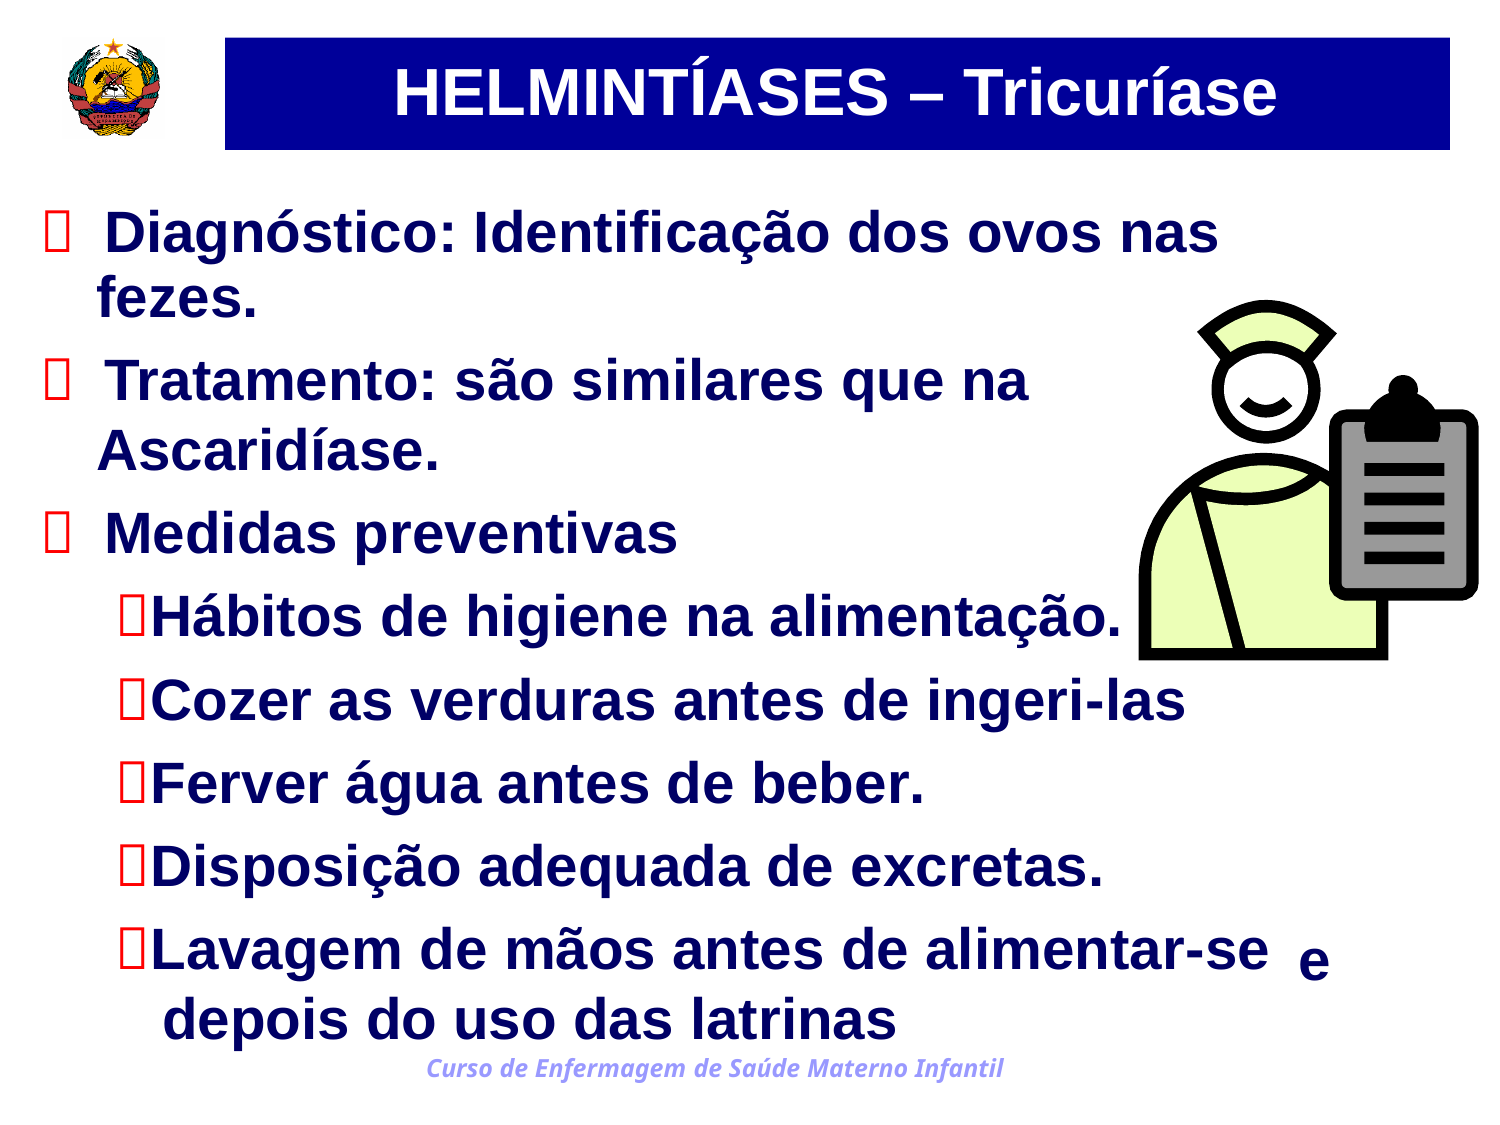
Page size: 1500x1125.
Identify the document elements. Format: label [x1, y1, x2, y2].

text_box [37, 202, 1479, 1094]
text_box [1296, 930, 1342, 994]
text_box [225, 37, 1450, 150]
text_box [62, 37, 165, 139]
